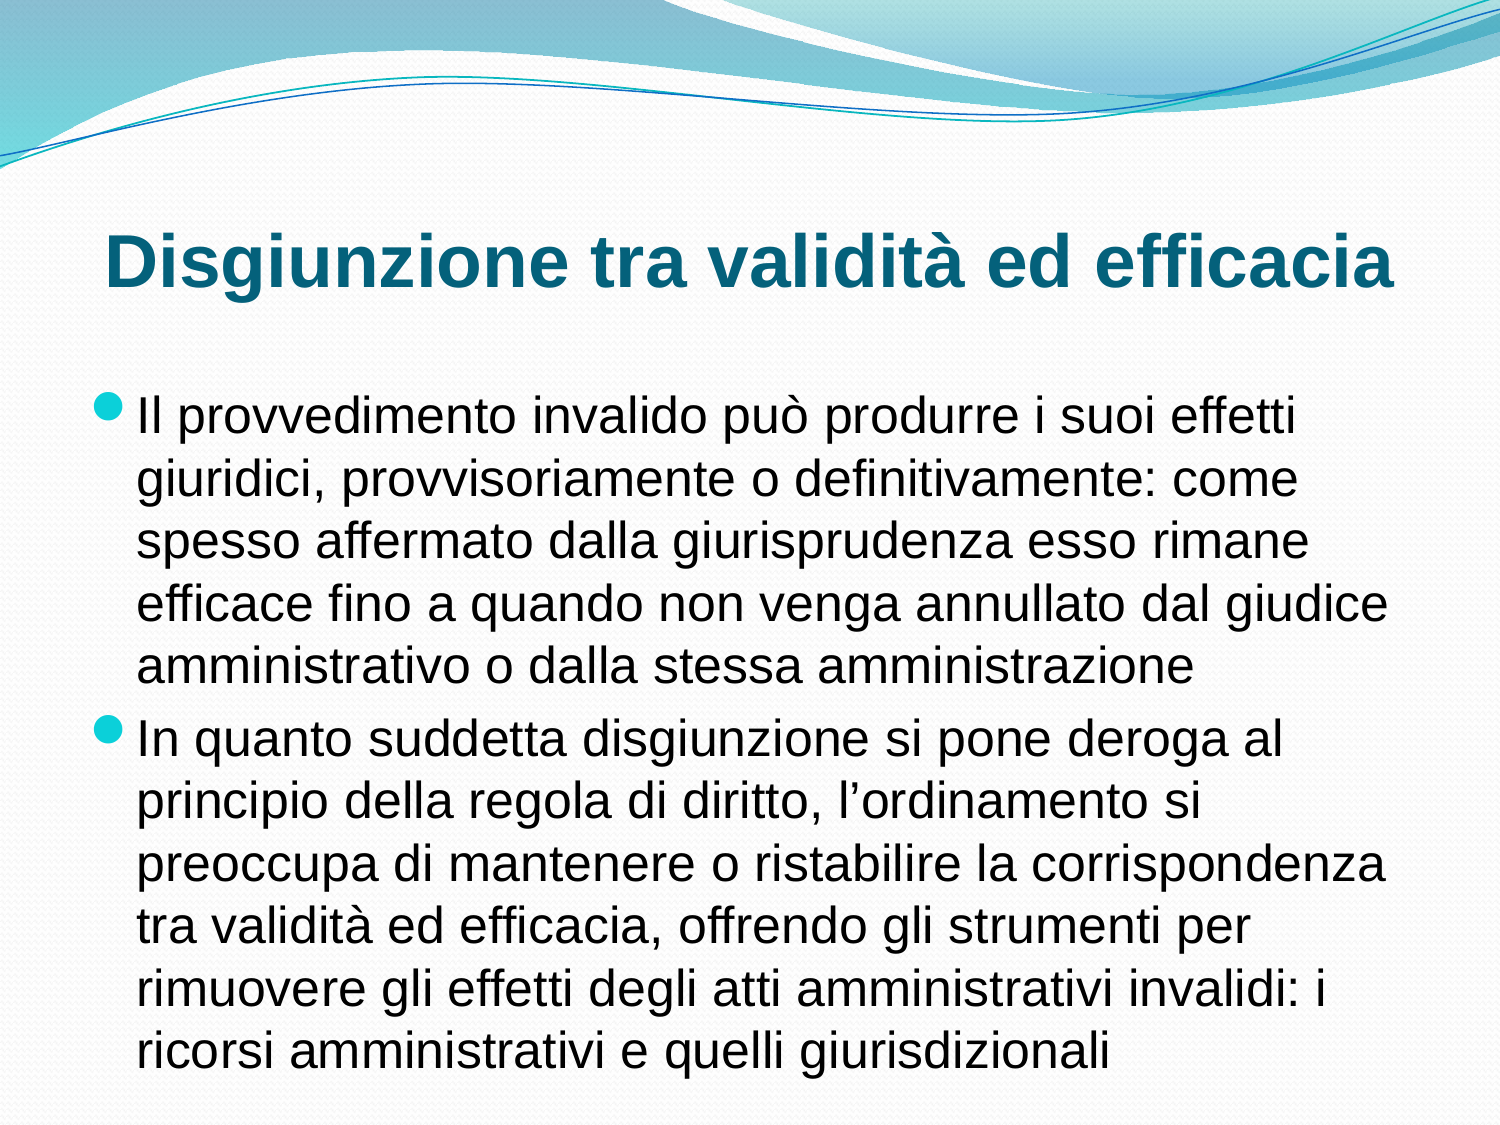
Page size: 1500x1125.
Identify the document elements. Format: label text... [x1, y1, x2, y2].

list Il provvedimento invalido può produrre i suoi effetti giuridici, provvisoriamente o definitivamente: come spesso affermato dalla giurisprudenza esso rimane efficace fino a quando non venga annullato dal giudice amministrativo o dalla stessa amministrazione In quanto suddetta disgiunzione si pone deroga al principio della regola di diritto, l’ordinamento si preoccupa di mantenere o ristabilire la corrispondenza tra validità ed efficacia, offrendo gli strumenti per rimuovere gli effetti degli atti amministrativi invalidi: i ricorsi amministrativi e quelli giurisdizionali [75, 374, 1425, 1094]
title Disgiunzione tra validità ed efficacia [75, 115, 1425, 303]
